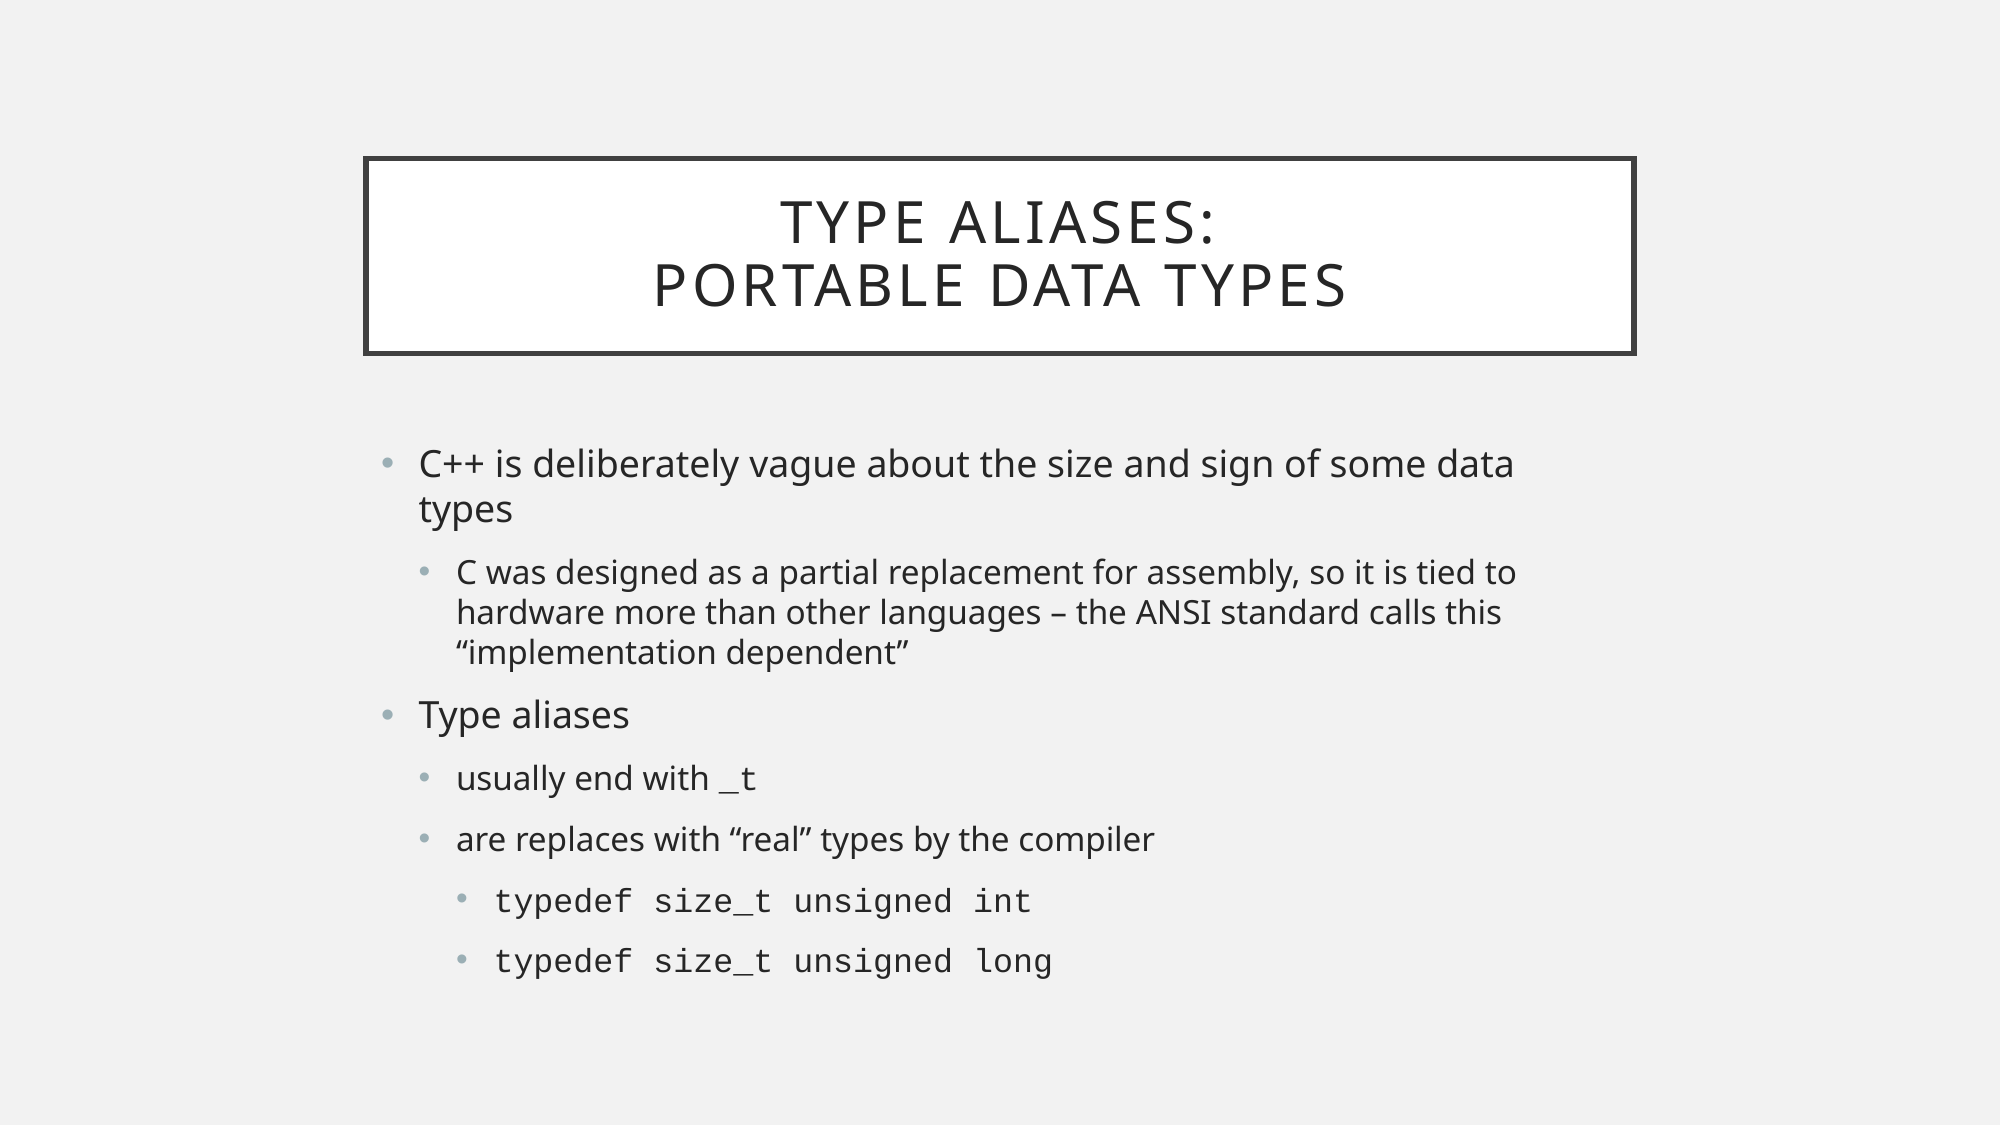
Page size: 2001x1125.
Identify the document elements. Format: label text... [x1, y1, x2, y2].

title type aliases: Portable Data Types [363, 156, 1637, 356]
list C++ is deliberately vague about the size and sign of some data types C was designed as a partial replacement for assembly, so it is tied to hardware more than other languages – the ANSI standard calls this “implementation dependent” Type aliases usually end with _t are replaces with “real” types by the compiler typedef size_t unsigned int typedef size_t unsigned long [366, 432, 1634, 988]
